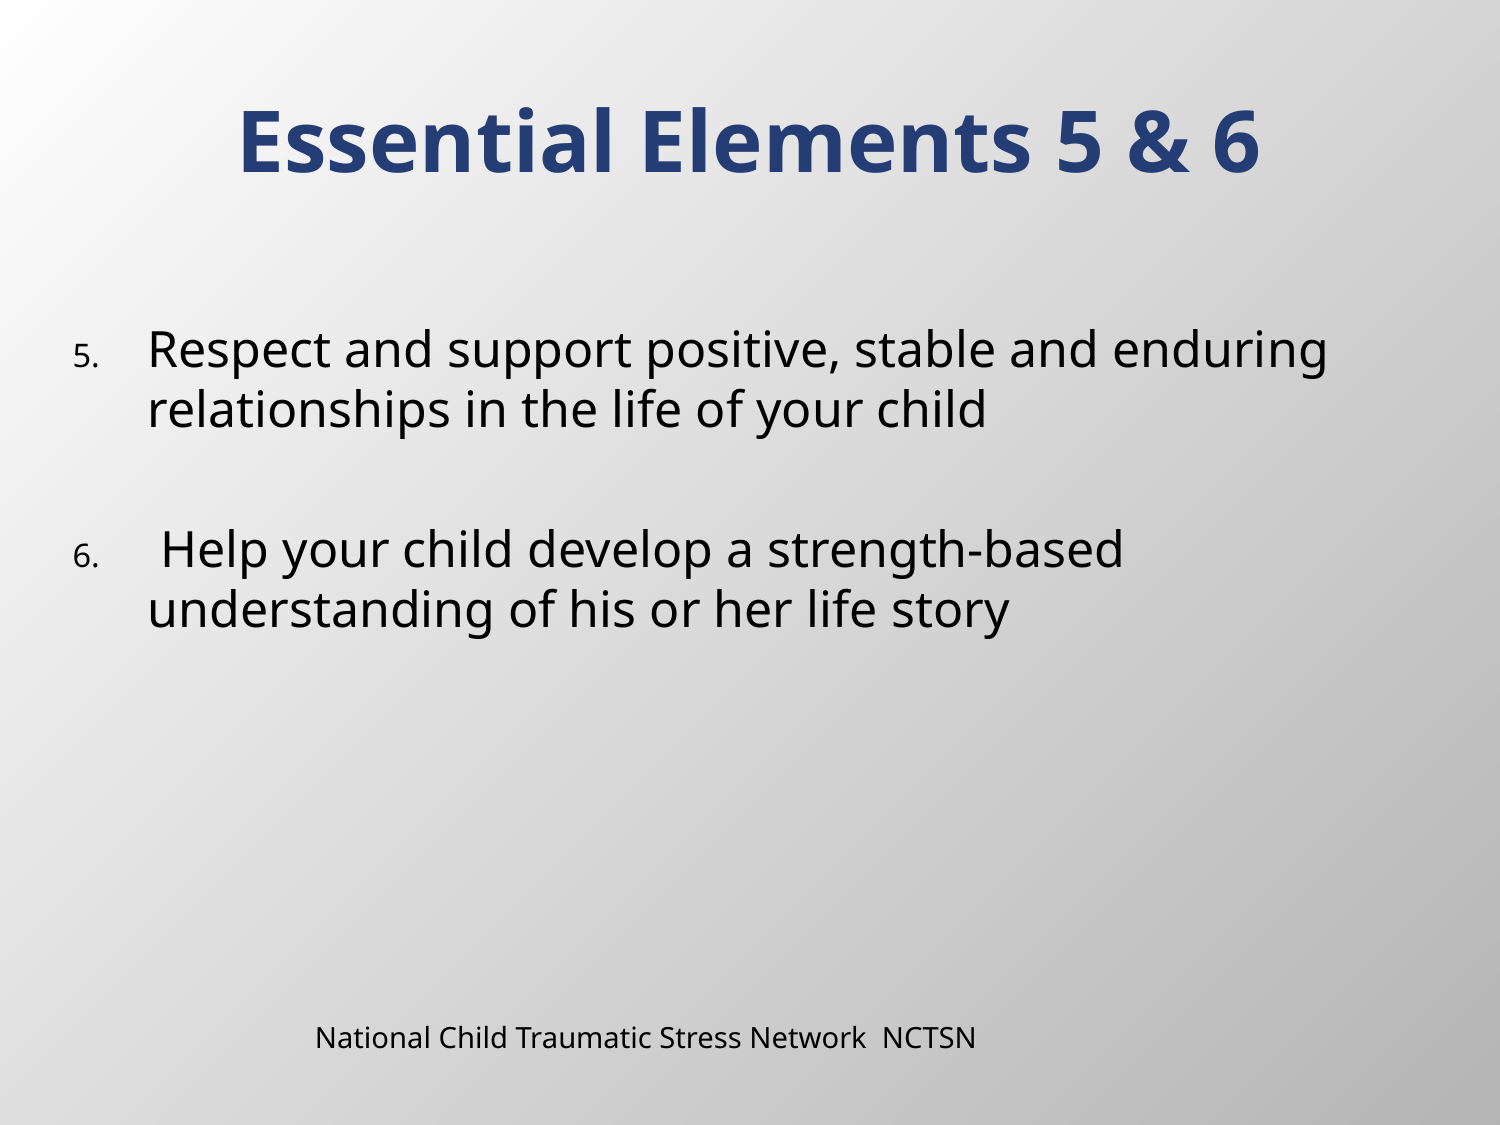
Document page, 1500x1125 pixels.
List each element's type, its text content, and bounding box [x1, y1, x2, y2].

title Essential Elements 5 & 6 [75, 45, 1425, 233]
list Respect and support positive, stable and enduring relationships in the life of your child Help your child develop a strength-based understanding of his or her life story [57, 239, 1425, 1015]
text_box National Child Traumatic Stress Network NCTSN [299, 1012, 1125, 1063]
